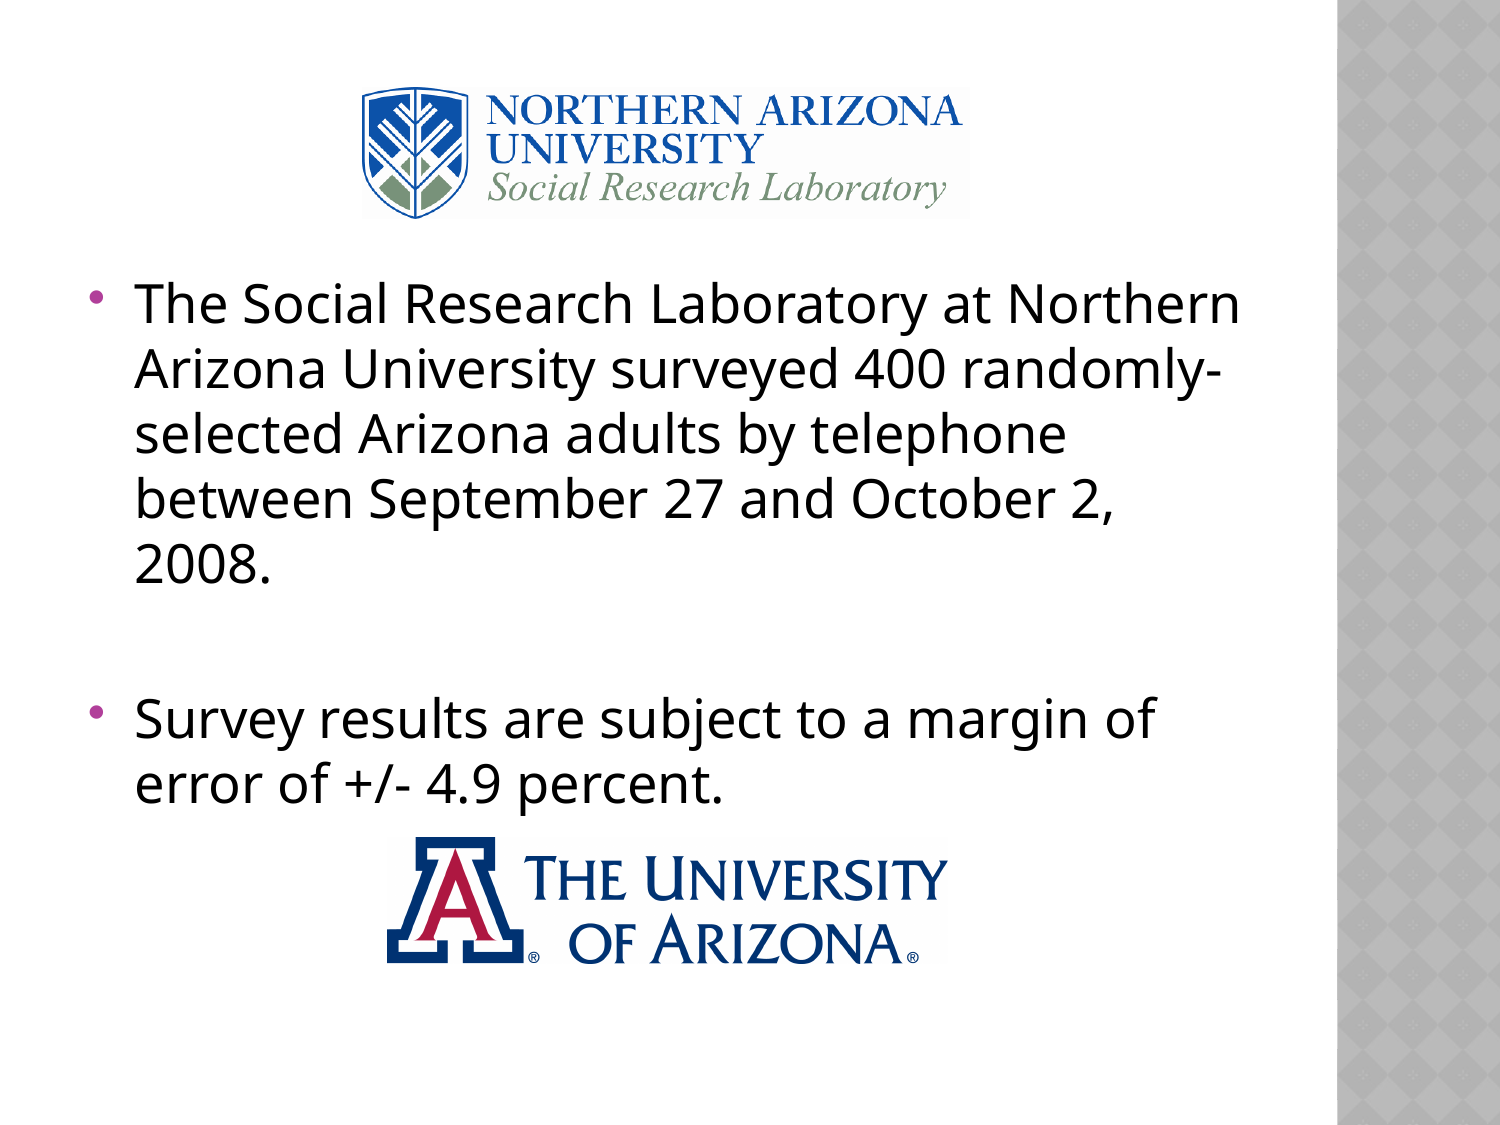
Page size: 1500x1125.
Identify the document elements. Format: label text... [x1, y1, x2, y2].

picture [361, 87, 971, 220]
list The Social Research Laboratory at Northern Arizona University surveyed 400 randomly-selected Arizona adults by telephone between September 27 and October 2, 2008. Survey results are subject to a margin of error of +/- 4.9 percent. [75, 262, 1263, 1058]
picture [387, 837, 949, 965]
